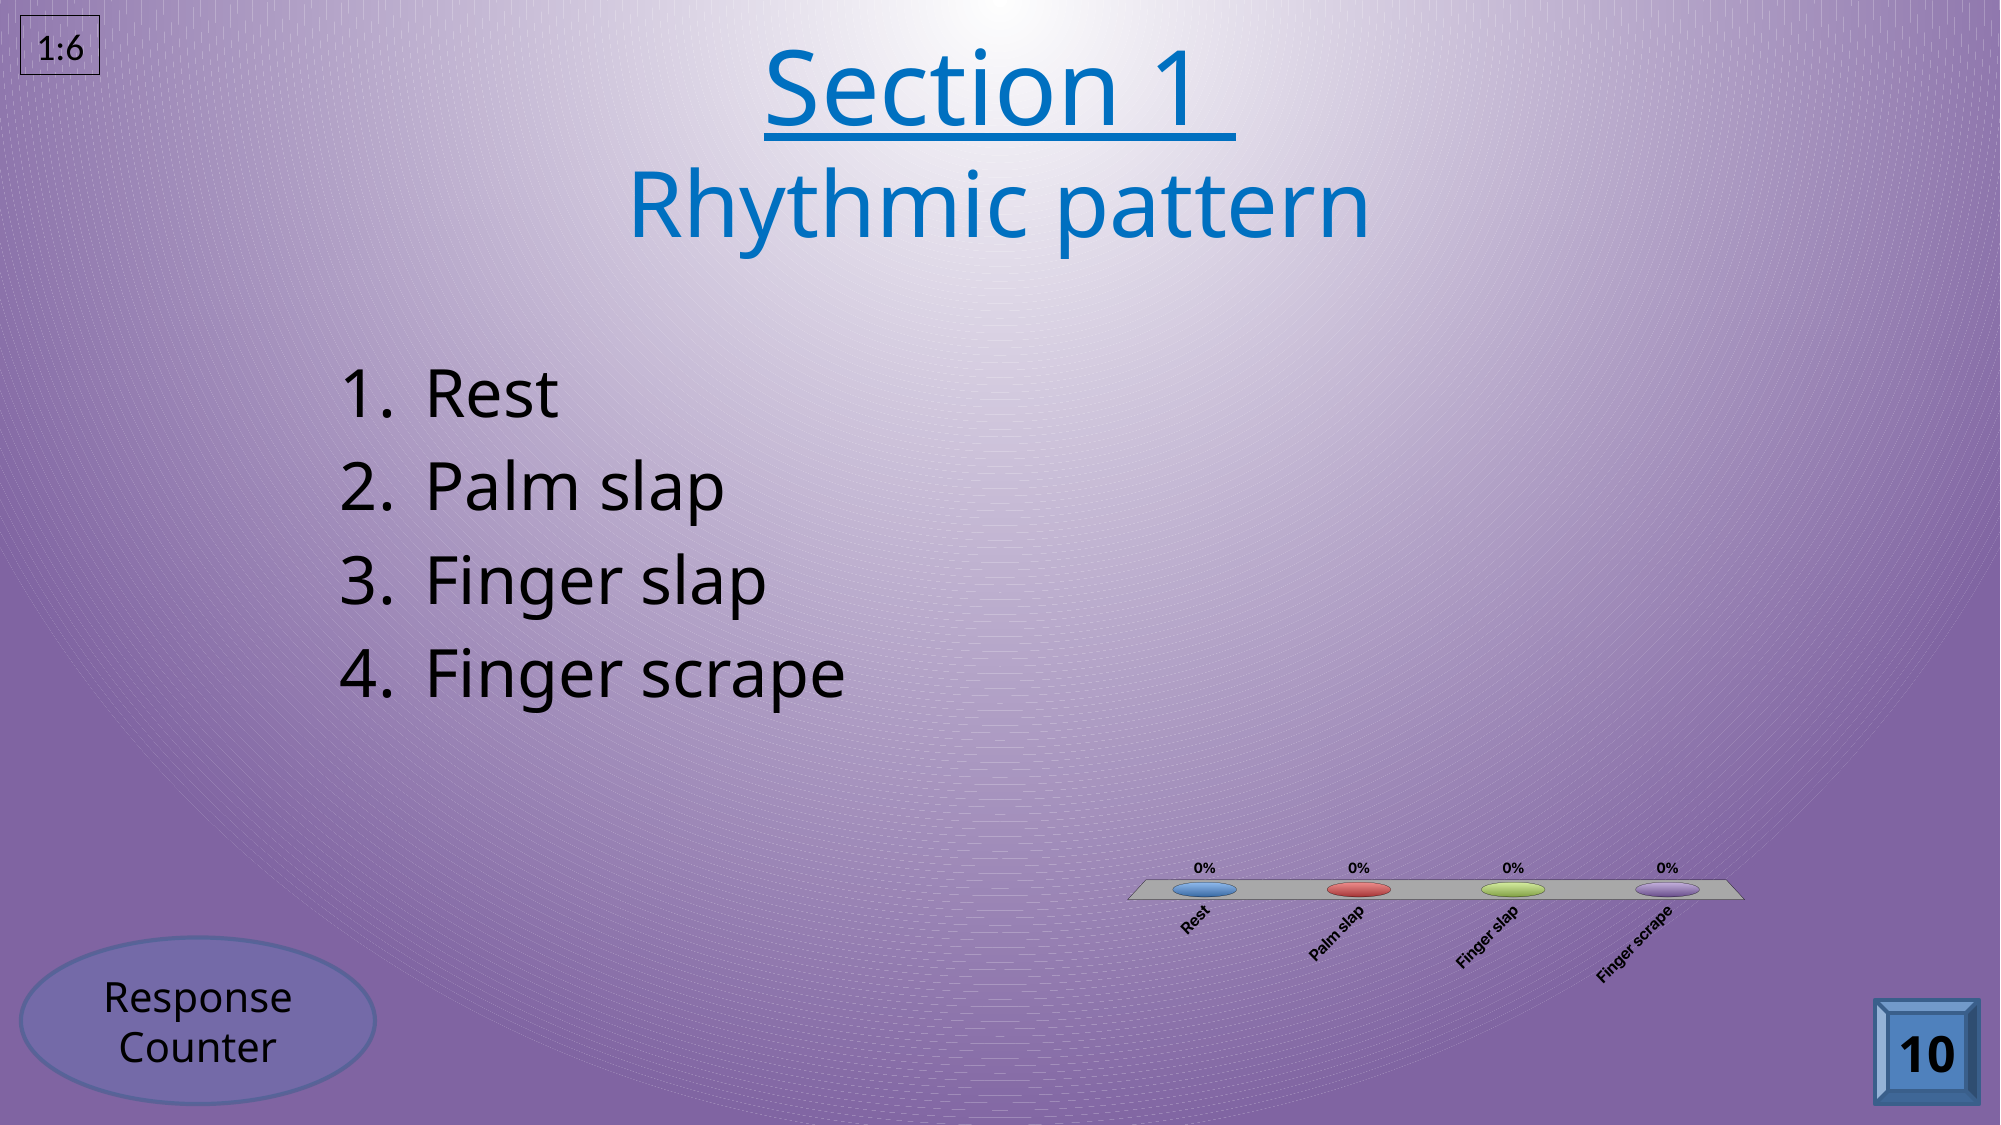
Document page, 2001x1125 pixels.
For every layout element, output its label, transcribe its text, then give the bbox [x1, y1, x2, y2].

title Section 1 Rhythmic pattern [99, 45, 1900, 233]
text_box Response Counter [18, 935, 378, 1107]
list Rest Palm slap Finger slap Finger scrape [324, 343, 1000, 788]
picture [1126, 244, 1764, 988]
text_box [1874, 999, 1980, 1105]
text_box 1:6 [20, 15, 100, 75]
